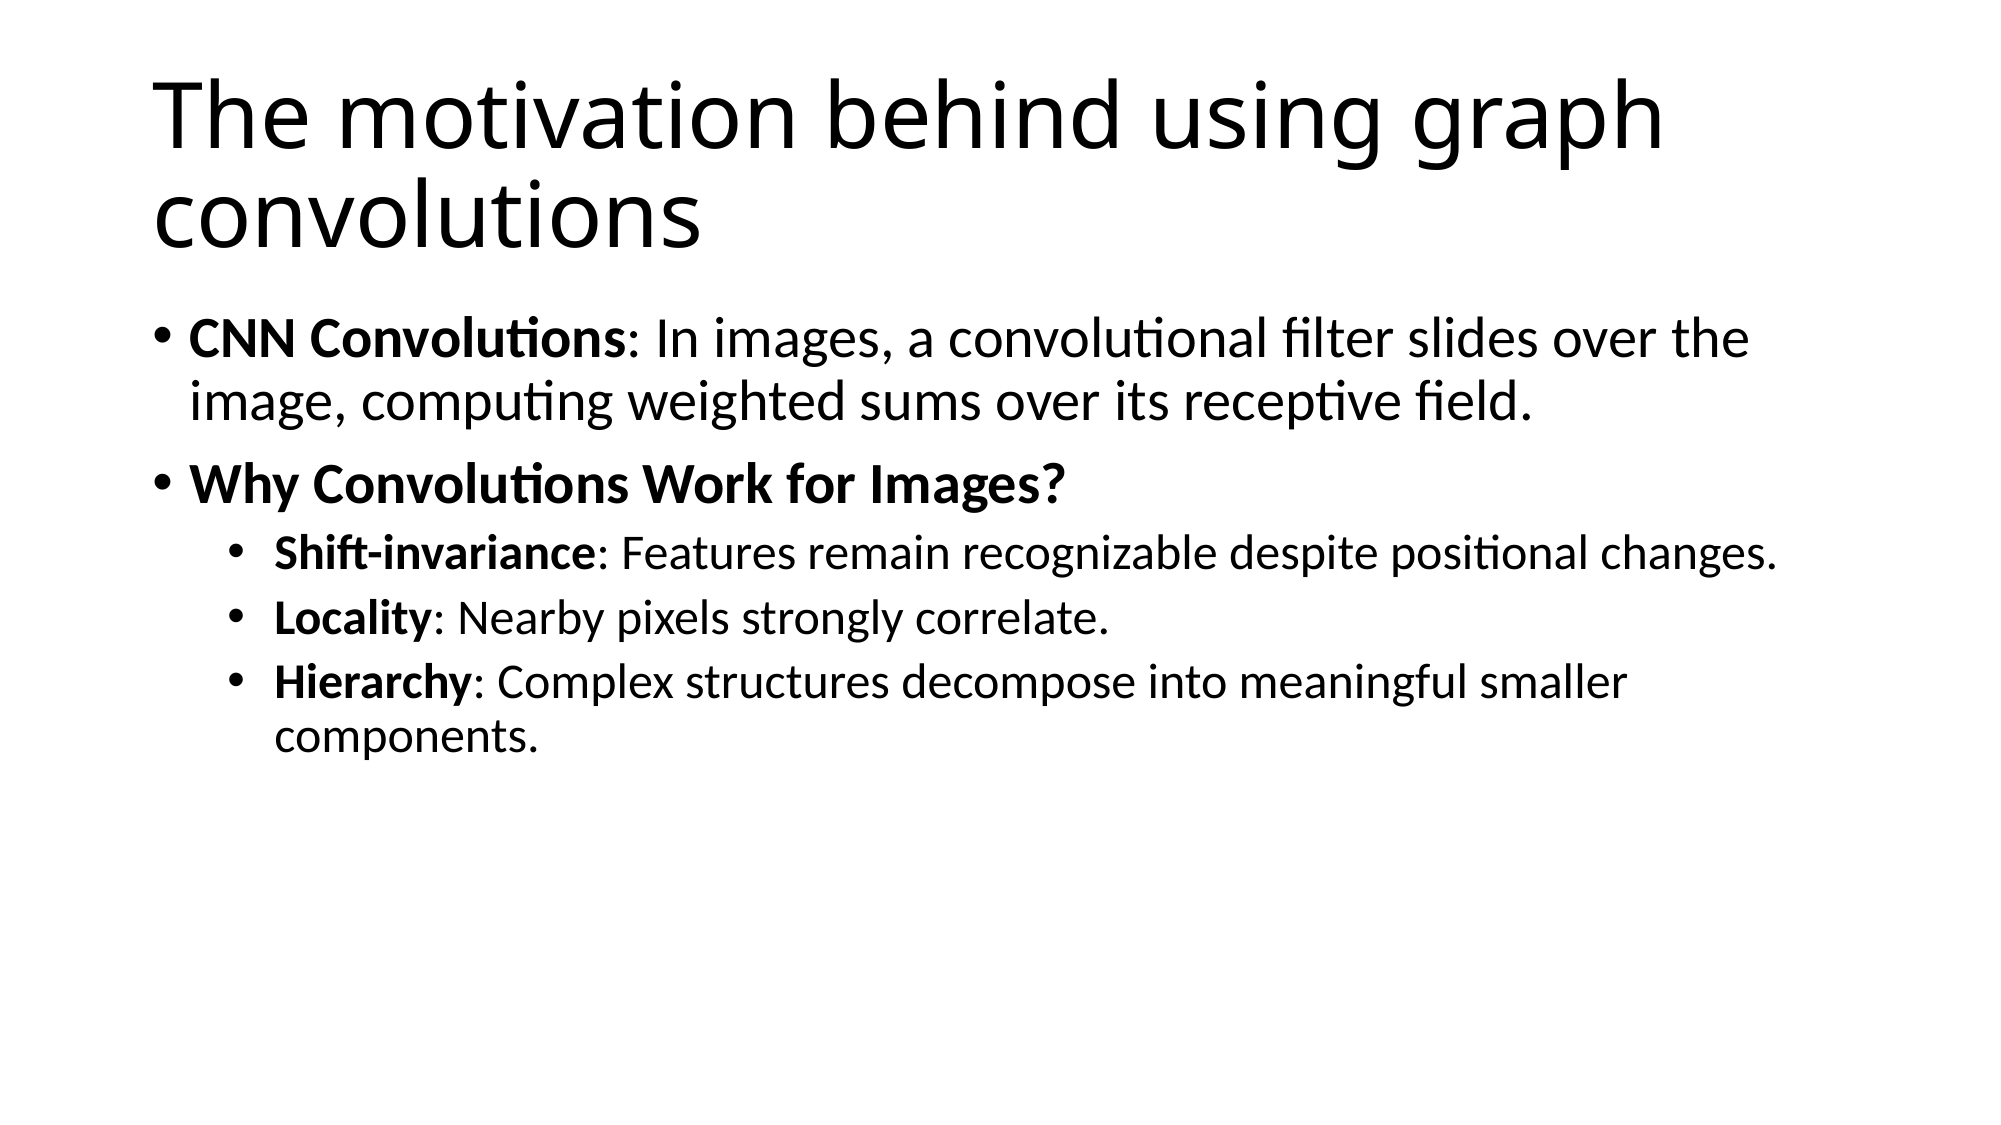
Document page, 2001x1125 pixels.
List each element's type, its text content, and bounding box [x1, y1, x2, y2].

title The motivation behind using graph convolutions [137, 59, 1863, 278]
list CNN Convolutions: In images, a convolutional filter slides over the image, computing weighted sums over its receptive field. Why Convolutions Work for Images? Shift-invariance: Features remain recognizable despite positional changes. Locality: Nearby pixels strongly correlate. Hierarchy: Complex structures decompose into meaningful smaller components. [137, 299, 1863, 1014]
